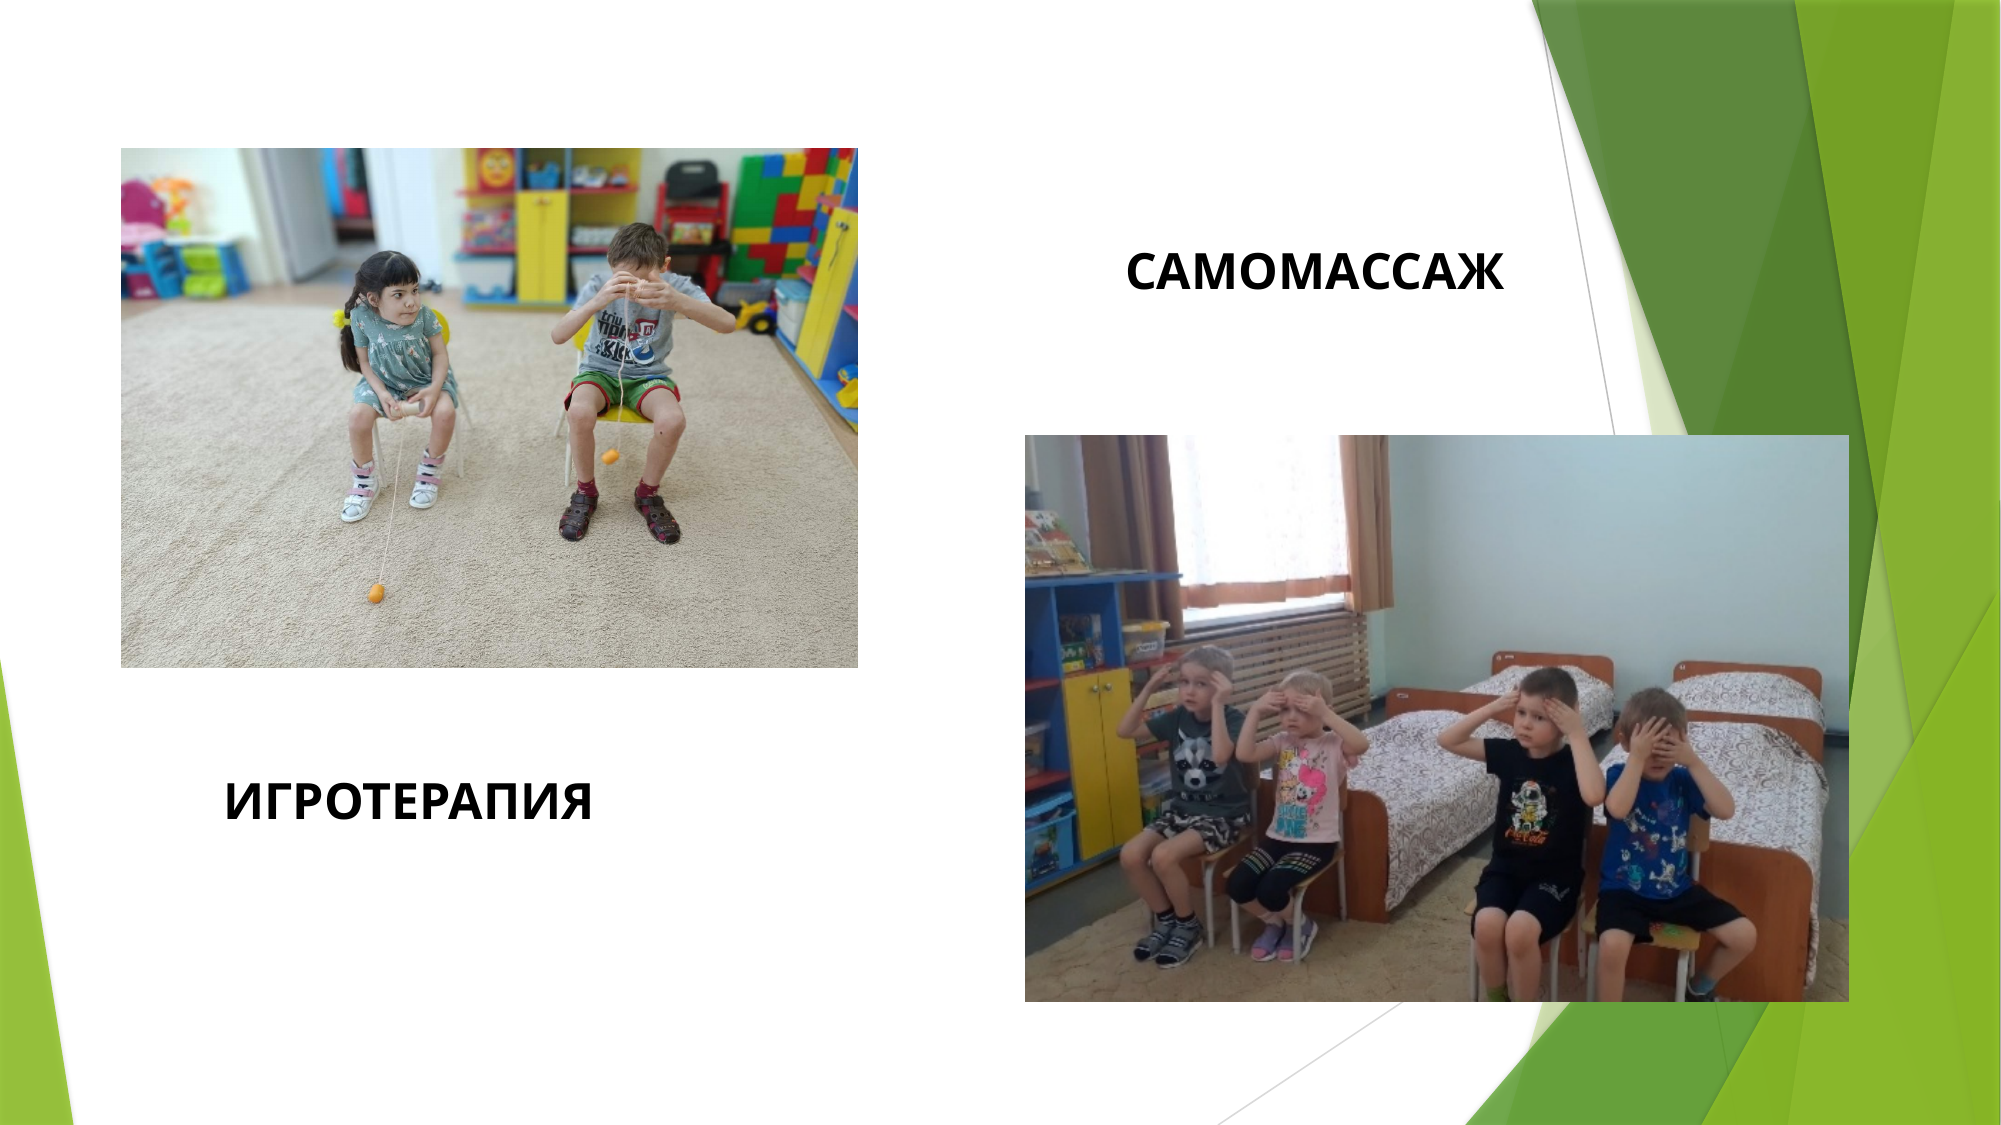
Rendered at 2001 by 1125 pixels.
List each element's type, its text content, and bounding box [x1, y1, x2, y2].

picture [1024, 434, 1849, 1003]
text_box ИГРОТЕРАПИЯ [208, 762, 640, 838]
text_box САМОМАССАЖ [1110, 232, 1520, 307]
picture [120, 147, 858, 669]
